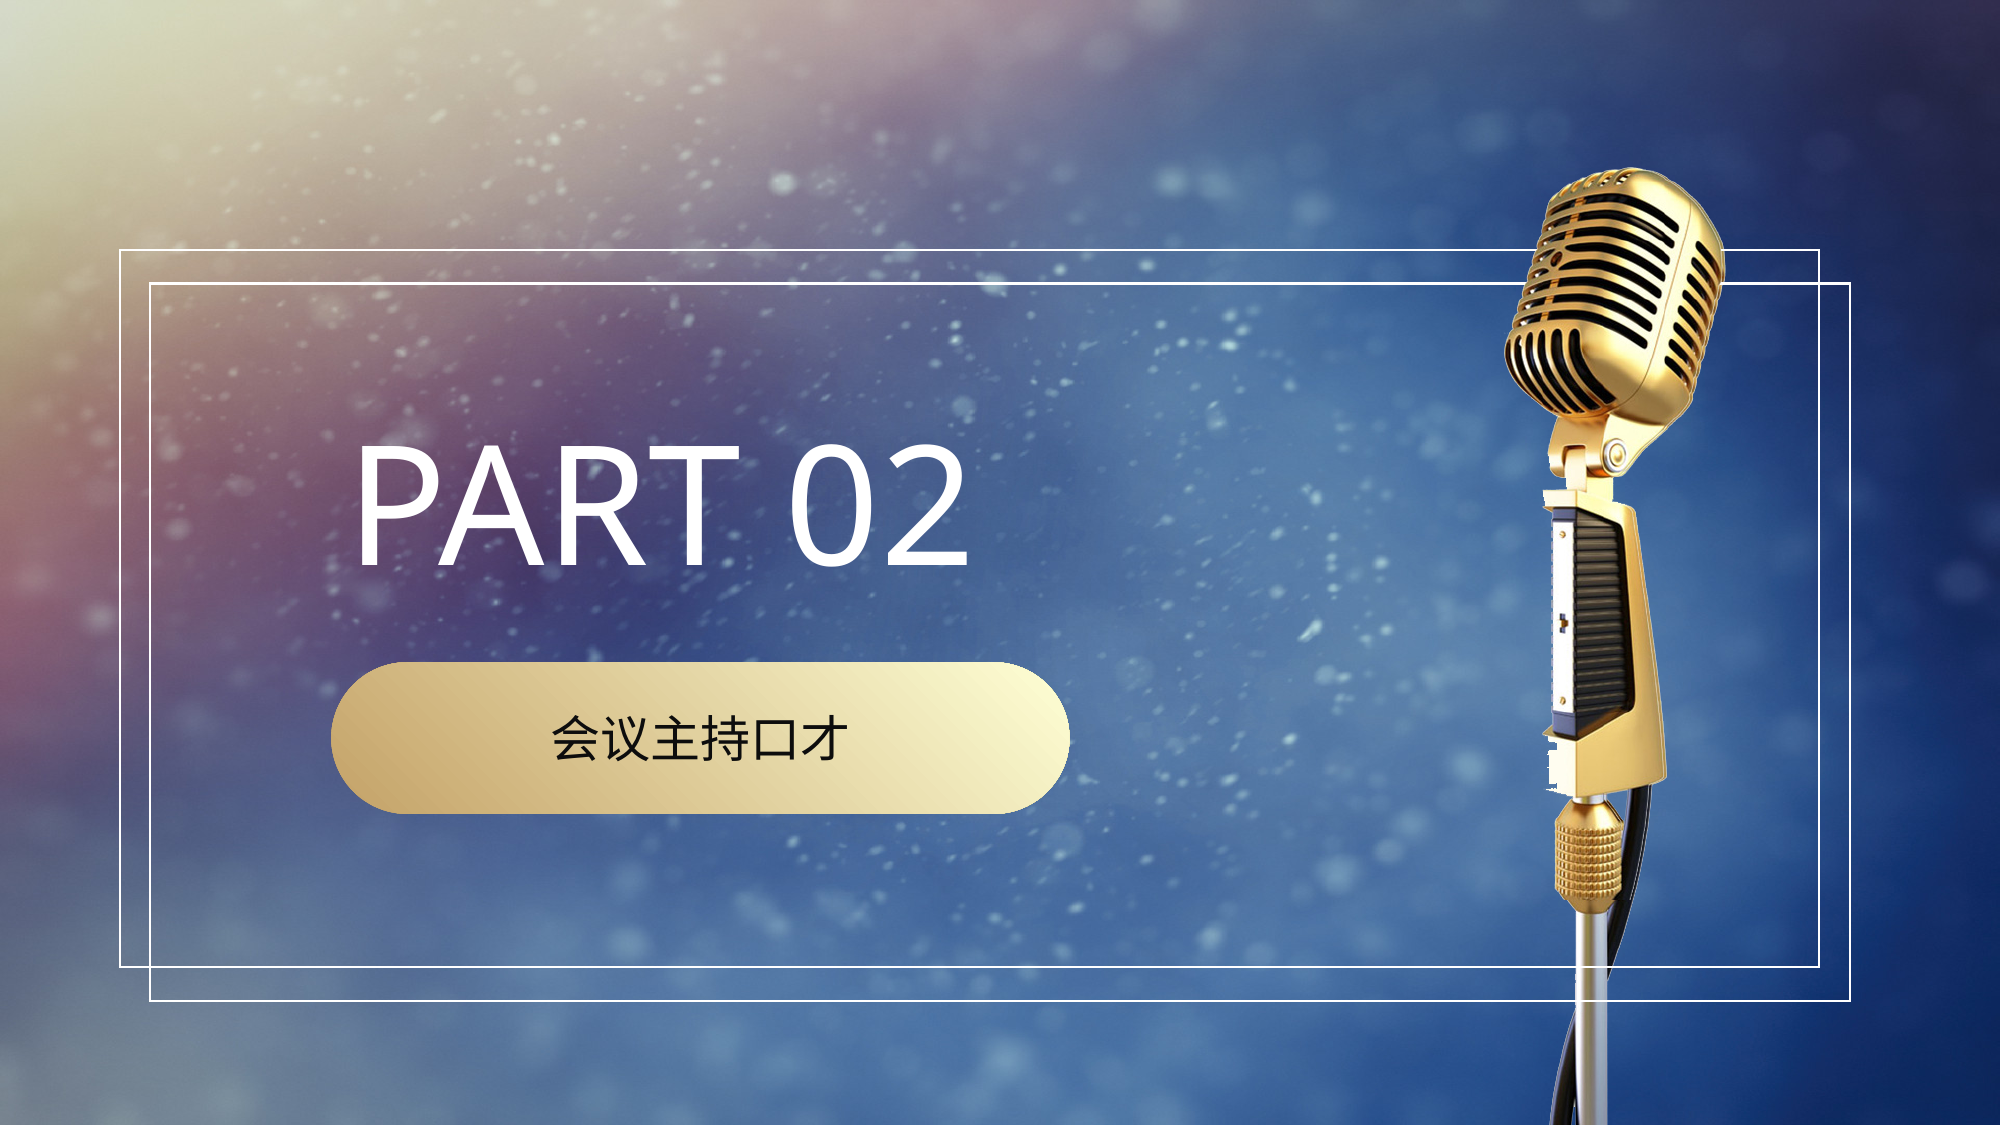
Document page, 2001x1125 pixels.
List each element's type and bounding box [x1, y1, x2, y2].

text_box [149, 968, 1181, 1002]
text_box [119, 249, 1181, 968]
picture [0, 0, 2000, 1125]
